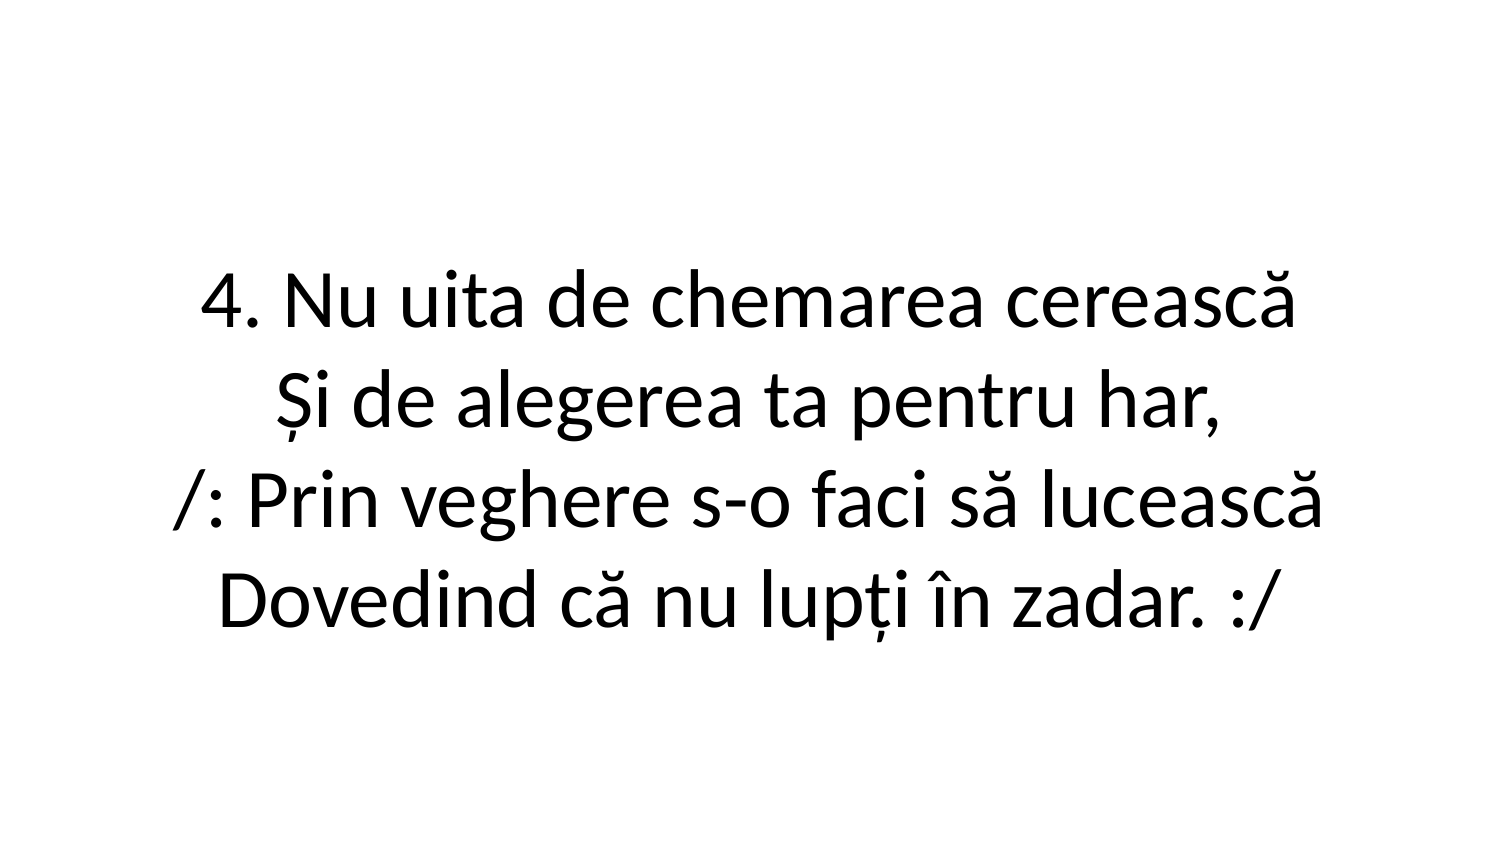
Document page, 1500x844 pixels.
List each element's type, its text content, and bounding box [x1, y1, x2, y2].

text_box 4. Nu uita de chemarea cerească Și de alegerea ta pentru har, /: Prin veghere s-o faci să lucească Dovedind că nu lupți în zadar. :/ [158, 192, 1342, 652]
